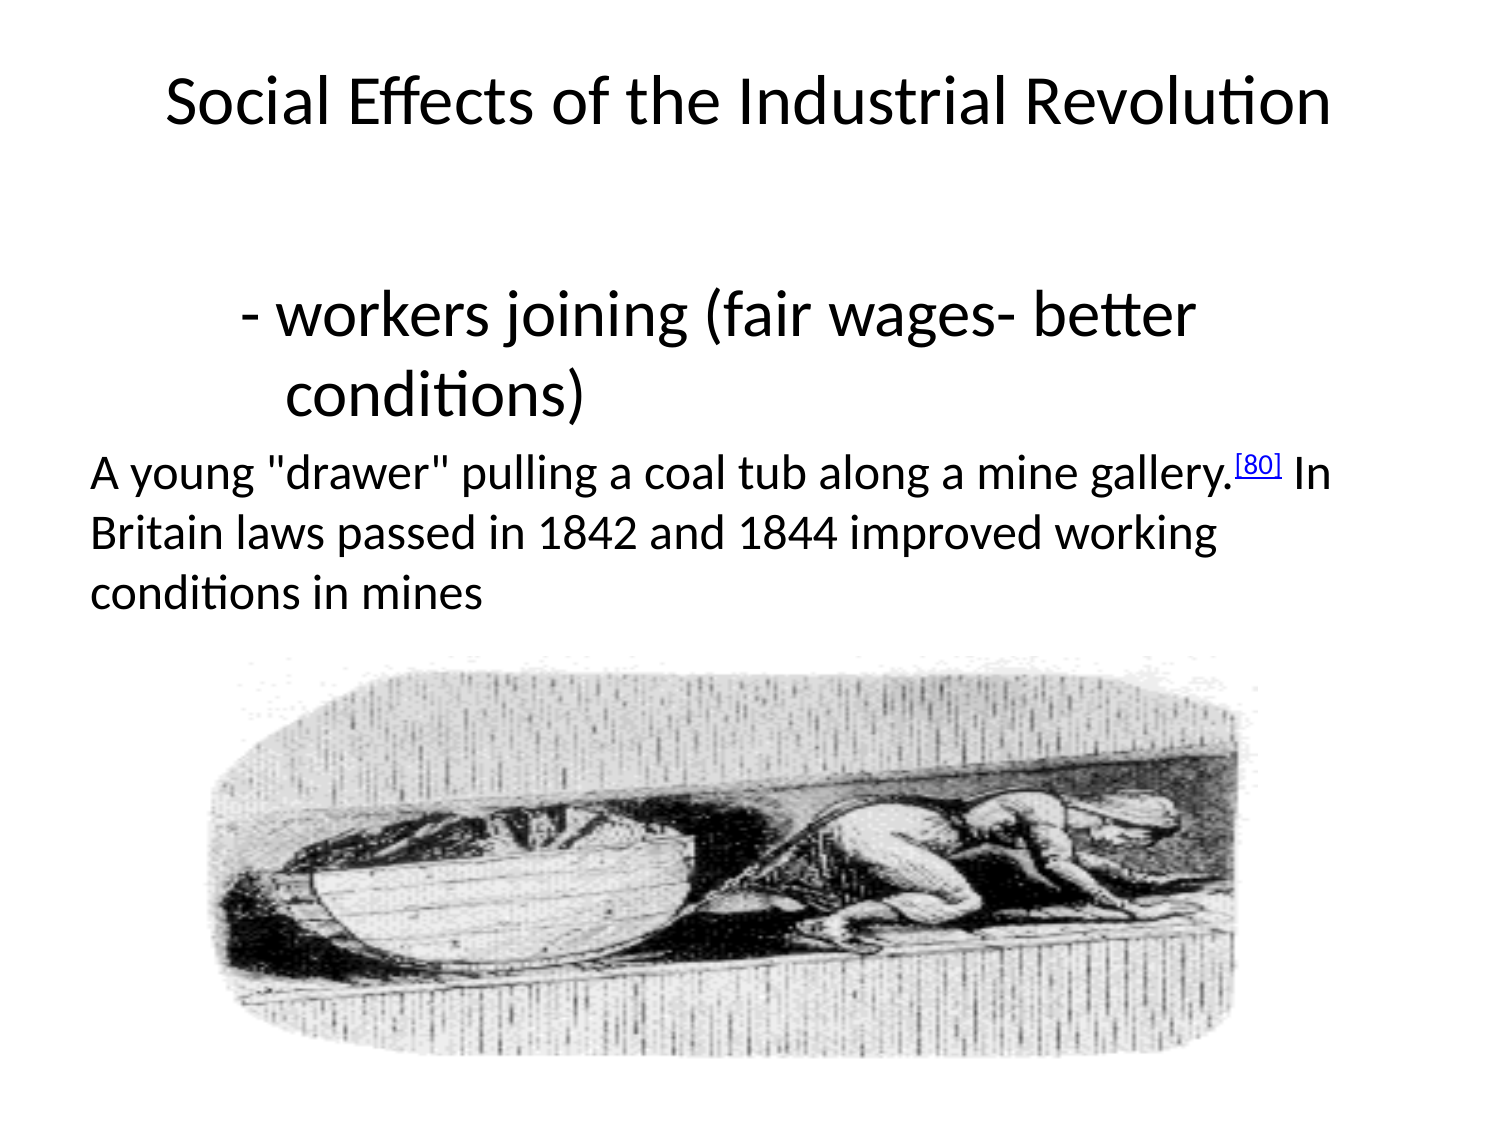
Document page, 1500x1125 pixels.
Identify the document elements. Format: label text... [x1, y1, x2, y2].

title Social Effects of the Industrial Revolution [75, 45, 1425, 233]
picture [194, 656, 1259, 1067]
list - workers joining (fair wages- better conditions) A young "drawer" pulling a coal tub along a mine gallery.[80] In Britain laws passed in 1842 and 1844 improved working conditions in mines [75, 262, 1425, 1005]
